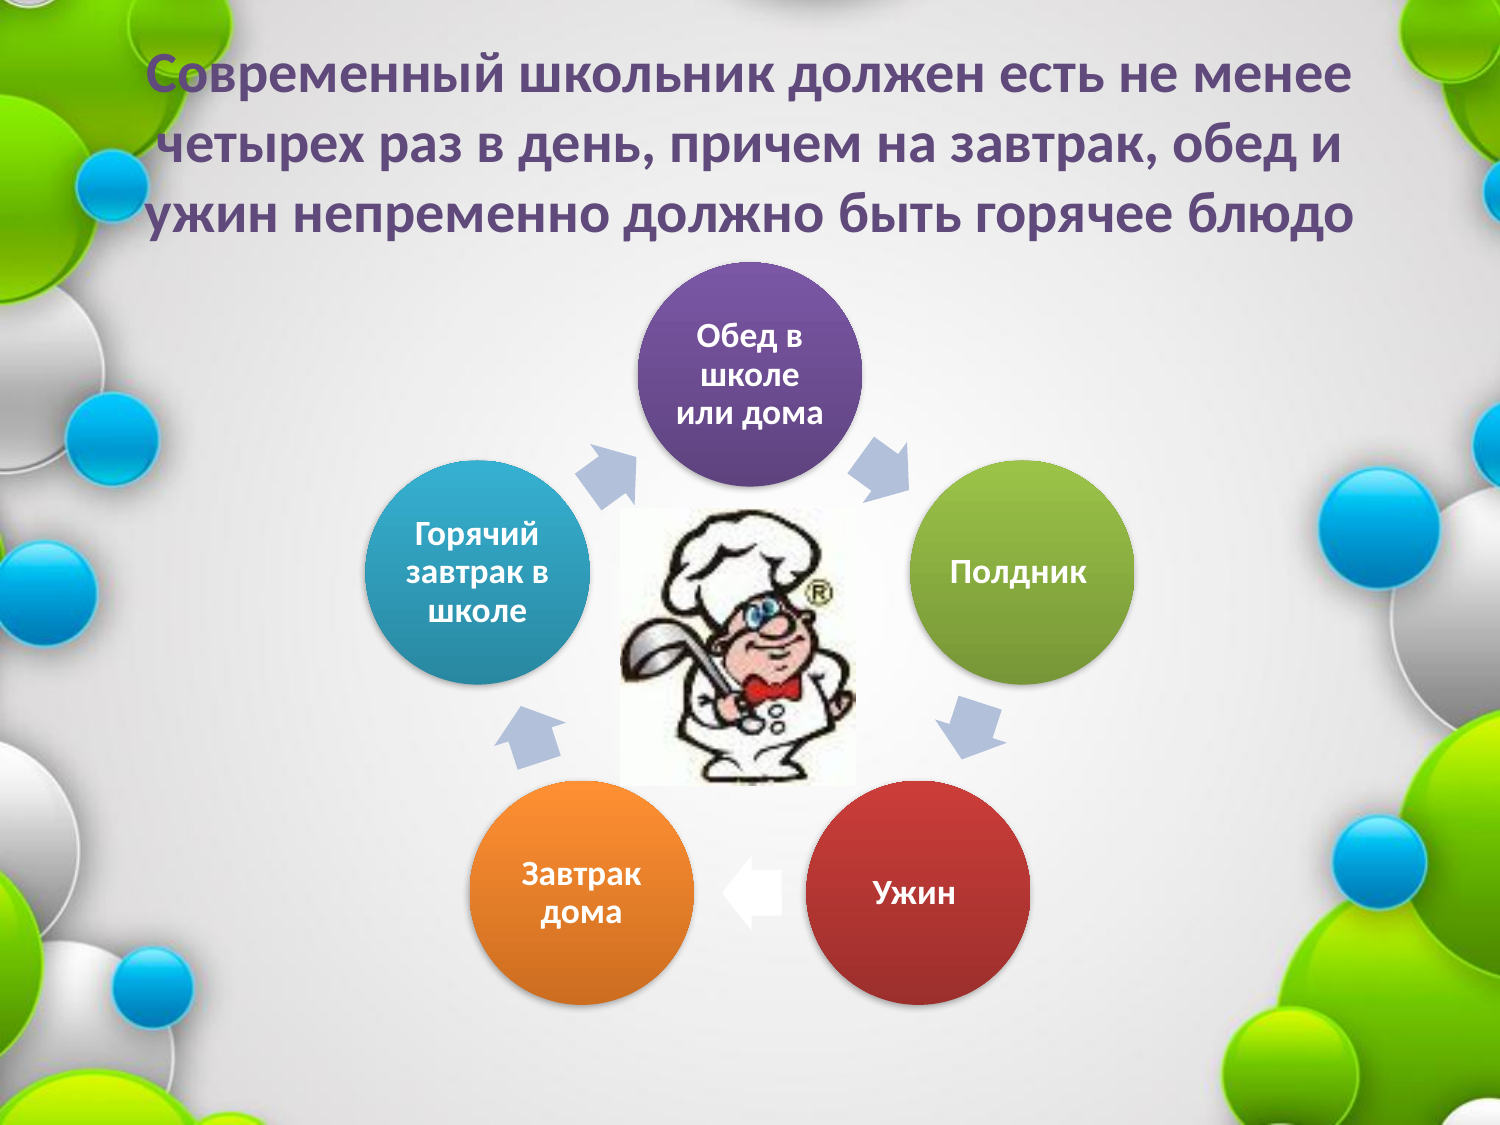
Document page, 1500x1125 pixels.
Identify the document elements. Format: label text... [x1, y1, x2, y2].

picture [0, 0, 1500, 1125]
title Современный школьник должен есть не менее четырех раз в день, причем на завтрак, обед и ужин непременно должно быть горячее блюдо [75, 45, 1425, 233]
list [74, 262, 1426, 1006]
picture [620, 508, 856, 786]
